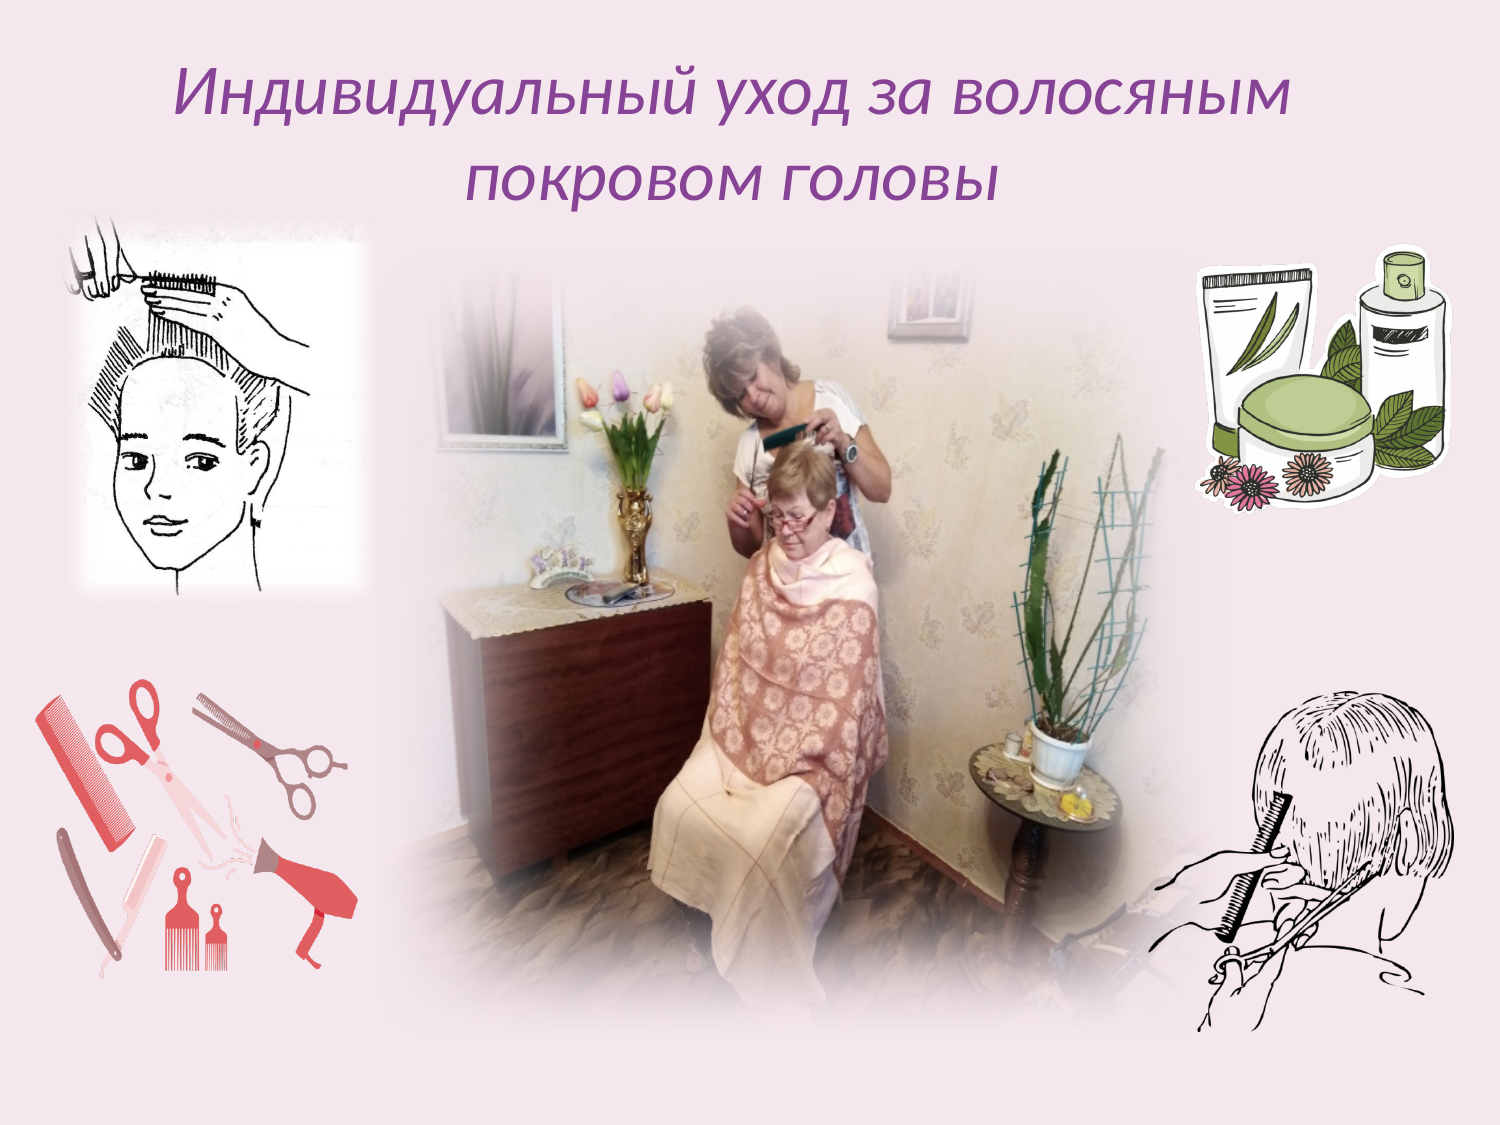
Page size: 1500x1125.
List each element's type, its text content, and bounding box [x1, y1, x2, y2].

picture [58, 210, 1466, 1044]
picture [34, 679, 358, 980]
title Индивидуальный уход за волосяным покровом головы [87, 35, 1376, 223]
